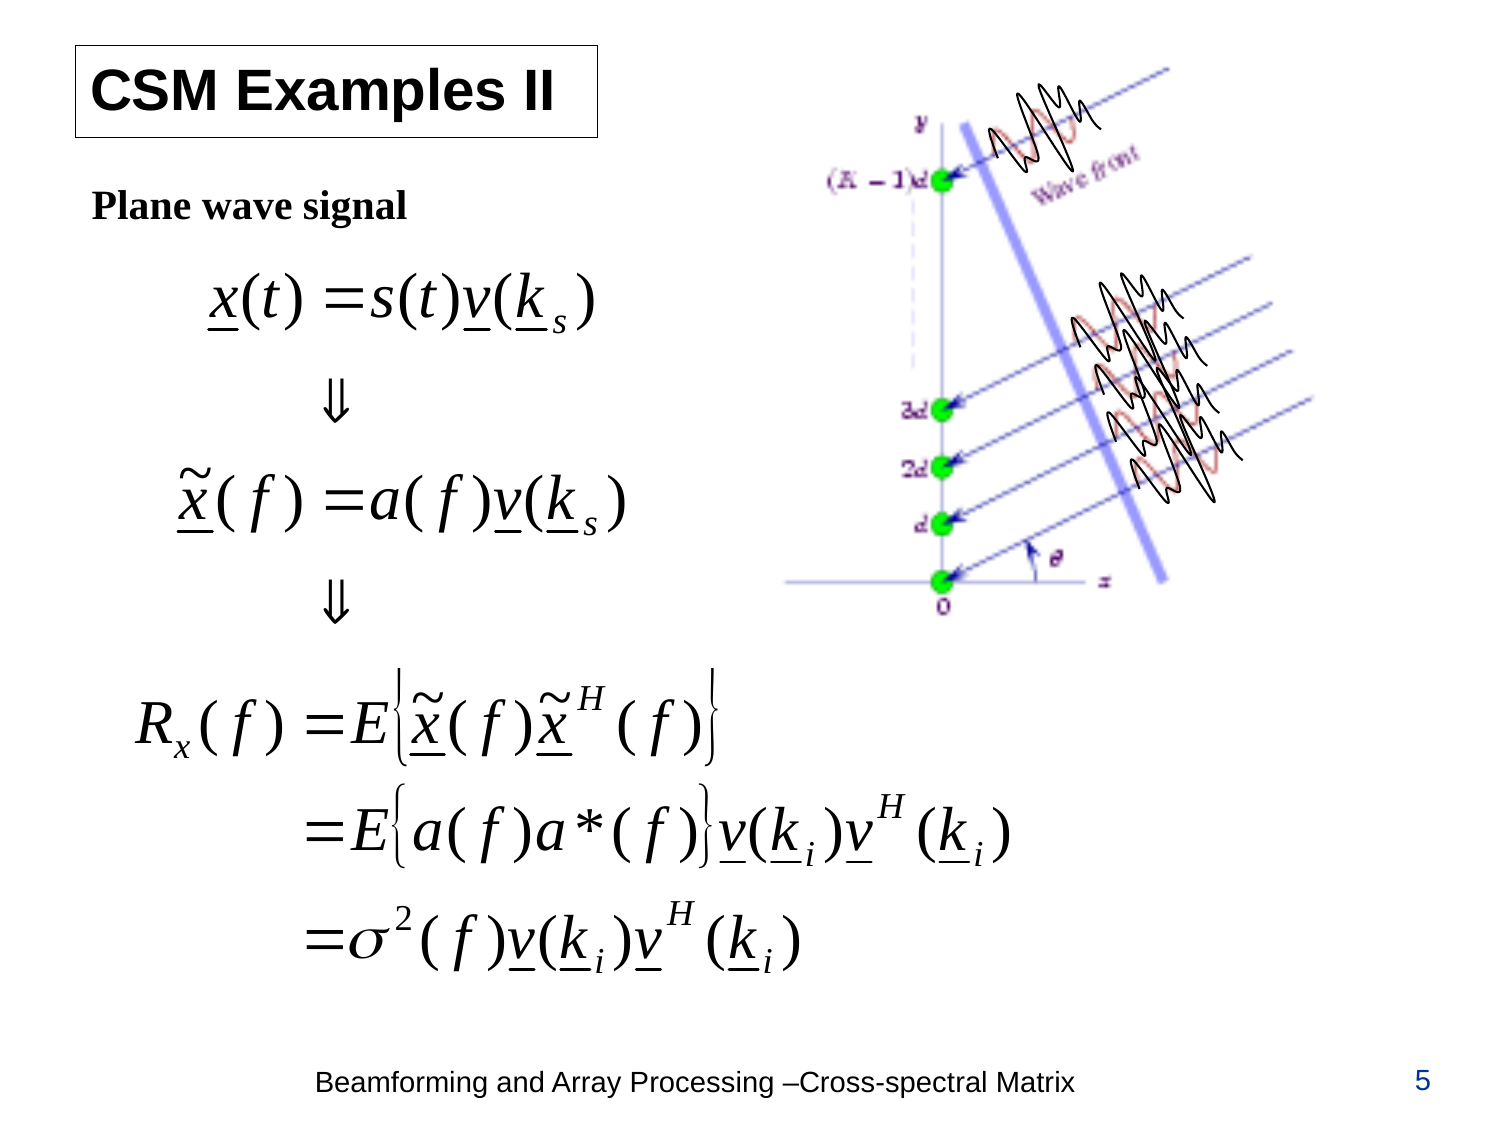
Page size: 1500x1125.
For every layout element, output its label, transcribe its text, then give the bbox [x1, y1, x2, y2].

title CSM Examples II [75, 45, 598, 138]
text_box Plane wave signal [76, 160, 457, 248]
slide_number 5 [1207, 1055, 1447, 1102]
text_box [761, 6, 1381, 661]
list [166, 255, 637, 640]
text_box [123, 668, 1022, 997]
